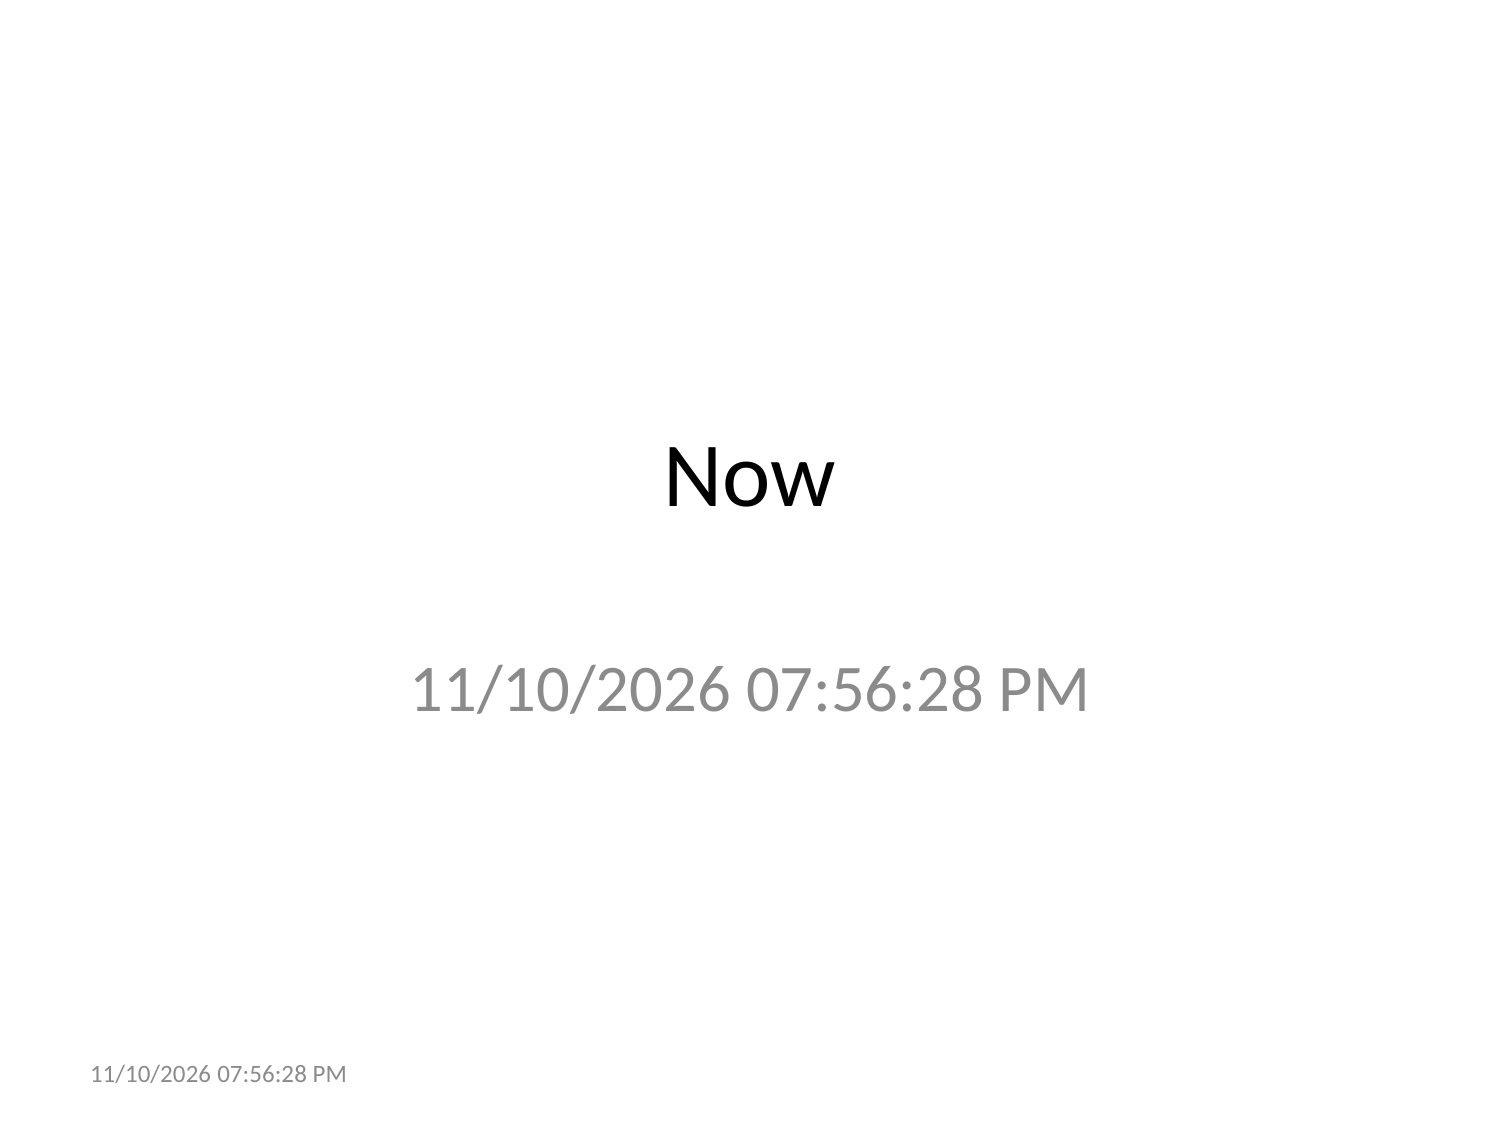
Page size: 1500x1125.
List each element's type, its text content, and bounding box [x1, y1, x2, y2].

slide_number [75, 1042, 425, 1103]
title Now [112, 349, 1388, 591]
subtitle 2011-12-19 10:20:04 AM [225, 637, 1275, 925]
